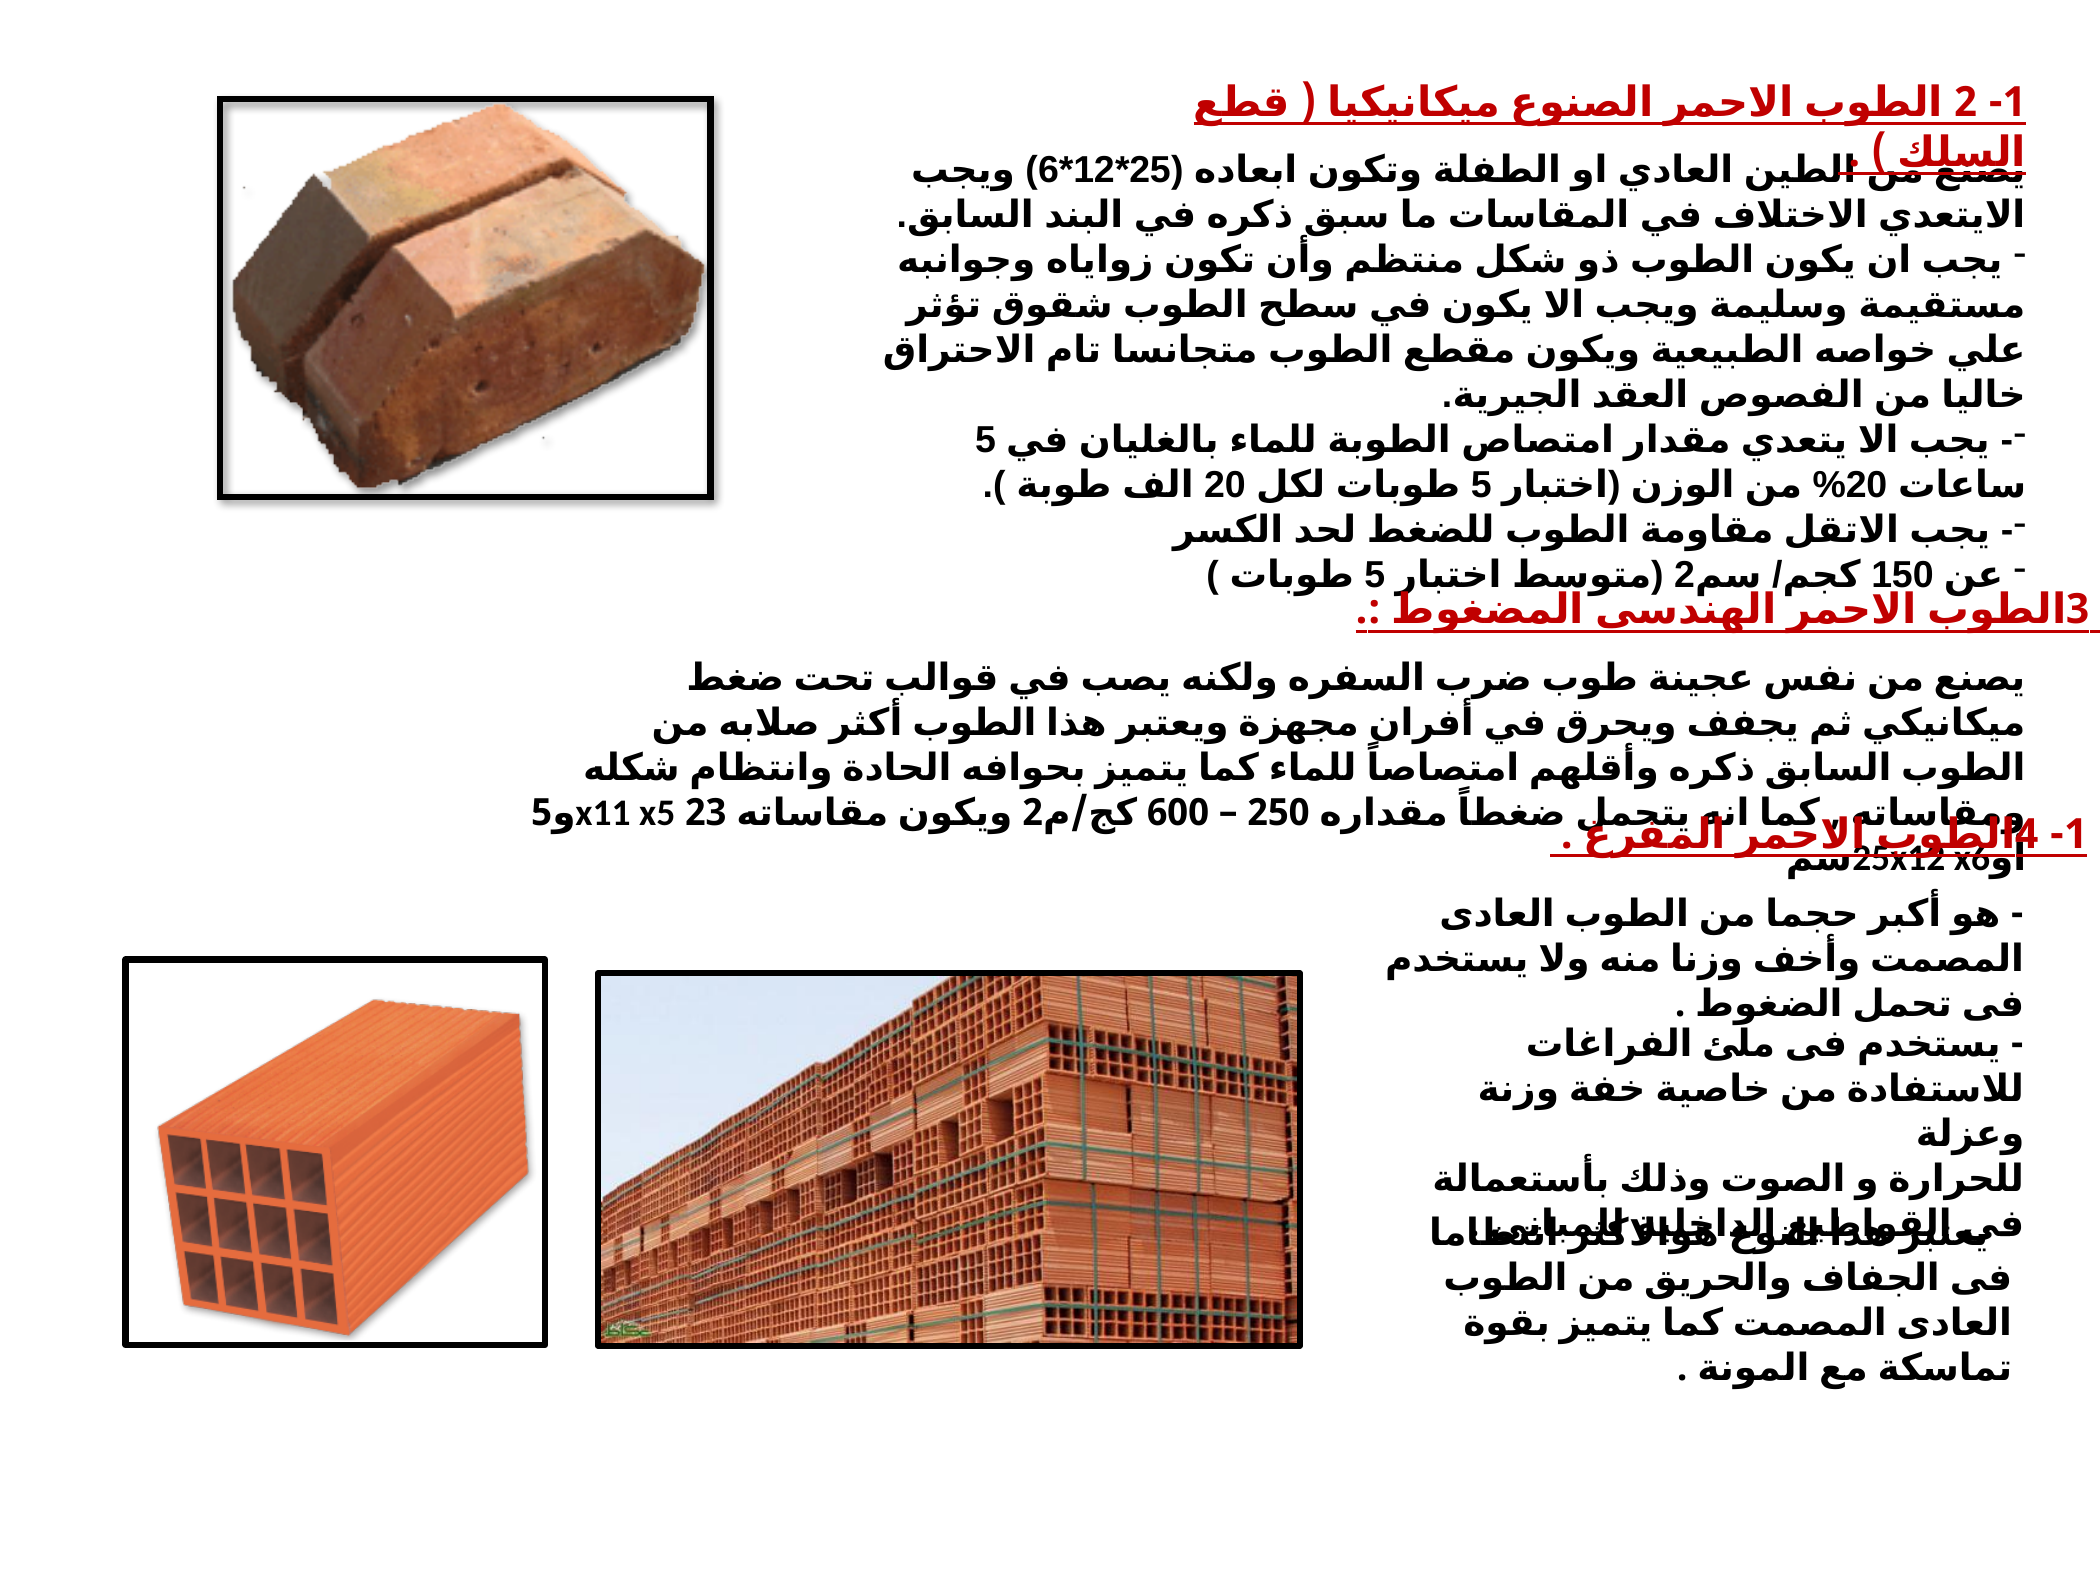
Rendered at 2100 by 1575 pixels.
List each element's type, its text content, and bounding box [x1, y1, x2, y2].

text_box 1- 2 الطوب الاحمر الصنوع ميكانيكيا ( قطع السلك ) . [990, 66, 2041, 182]
picture [600, 976, 1298, 1343]
text_box - يستخدم فى ملئ الفراغات للاستفادة من خاصية خفة وزنة وعزلة للحرارة و الصوت وذلك بأستعمالة فى القواطيع الداخلية للمبانى . [1345, 1032, 2040, 1252]
text_box يصنع من نفس عجينة طوب ضرب السفره ولكنه يصب في قوالب تحت ضغط ميكانيكي ثم يجفف ويحرق في أفران مجهزة ويعتبر هذا الطوب أكثر صلابه من الطوب السابق ذكره وأقلهم امتصاصاً للماء كما يتميز بحوافه الحادة وانتظام شكله ومقاساته , كما انه يتحمل ضغطاً مقداره 250 – 600 كج/م2 ويكون مقاساته 23 x11 x5و5 أو25x12 x6سم [506, 645, 2041, 886]
text_box يصنع من الطين العادي او الطفلة وتكون ابعاده (25*12*6) ويجب الايتعدي الاختلاف في المقاسات ما سبق ذكره في البند السابق. يجب ان يكون الطوب ذو شكل منتظم وأن تكون زواياه وجوانبه مستقيمة وسليمة ويجب الا يكون في سطح الطوب شقوق تؤثر علي خواصه الطبيعية ويكون مقطع الطوب متجانسا تام الاحتراق خاليا من الفصوص العقد الجيرية. - يجب الا يتعدي مقدار امتصاص الطوبة للماء بالغليان في 5 ساعات 20% من الوزن (اختبار 5 طوبات لكل 20 الف طوبة ). - يجب الاتقل مقاومة الطوب للضغط لحد الكسر عن 150 كجم/ سم2 (متوسط اختبار 5 طوبات ) [847, 137, 2041, 645]
text_box - هو أكبر حجما من الطوب العادى المصمت وأخف وزنا منه ولا يستخدم فى تحمل الضغوط . [1321, 881, 2040, 1032]
text_box 1- 3الطوب الاحمر الهندسى المضغوط :. [1340, 574, 2100, 640]
text_box - يعتبر هذا النوع هوالاكثر انتظاما فى الجفاف والحريق من الطوب العادى المصمت كما يتميز بقوة تماسكة مع المونة . [1404, 1200, 2028, 1396]
text_box 1- 4الطوب الاحمر المفرغ . [1535, 799, 2100, 865]
picture [222, 102, 708, 495]
picture [128, 962, 543, 1343]
